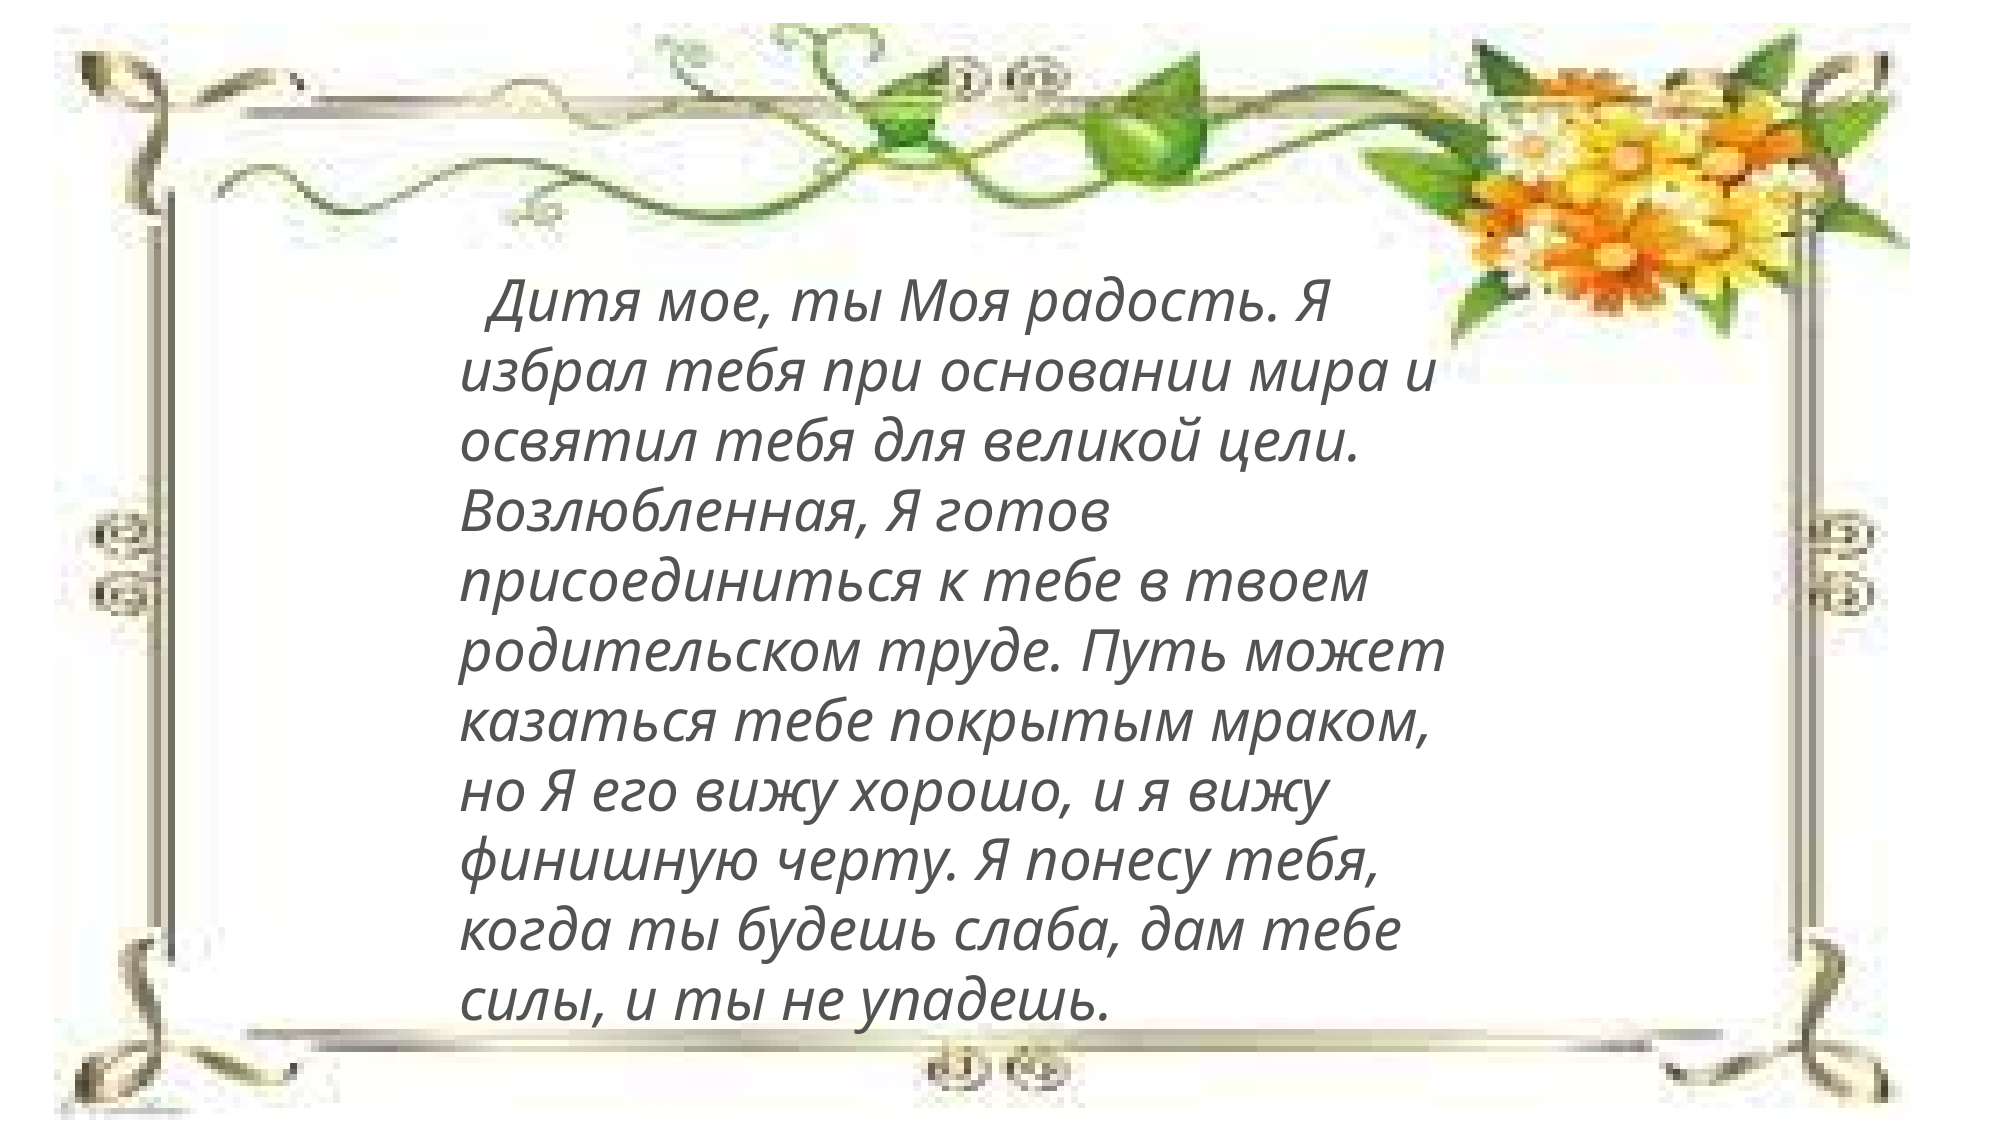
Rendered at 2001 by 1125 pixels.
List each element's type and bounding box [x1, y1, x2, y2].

list [54, 22, 1910, 1120]
